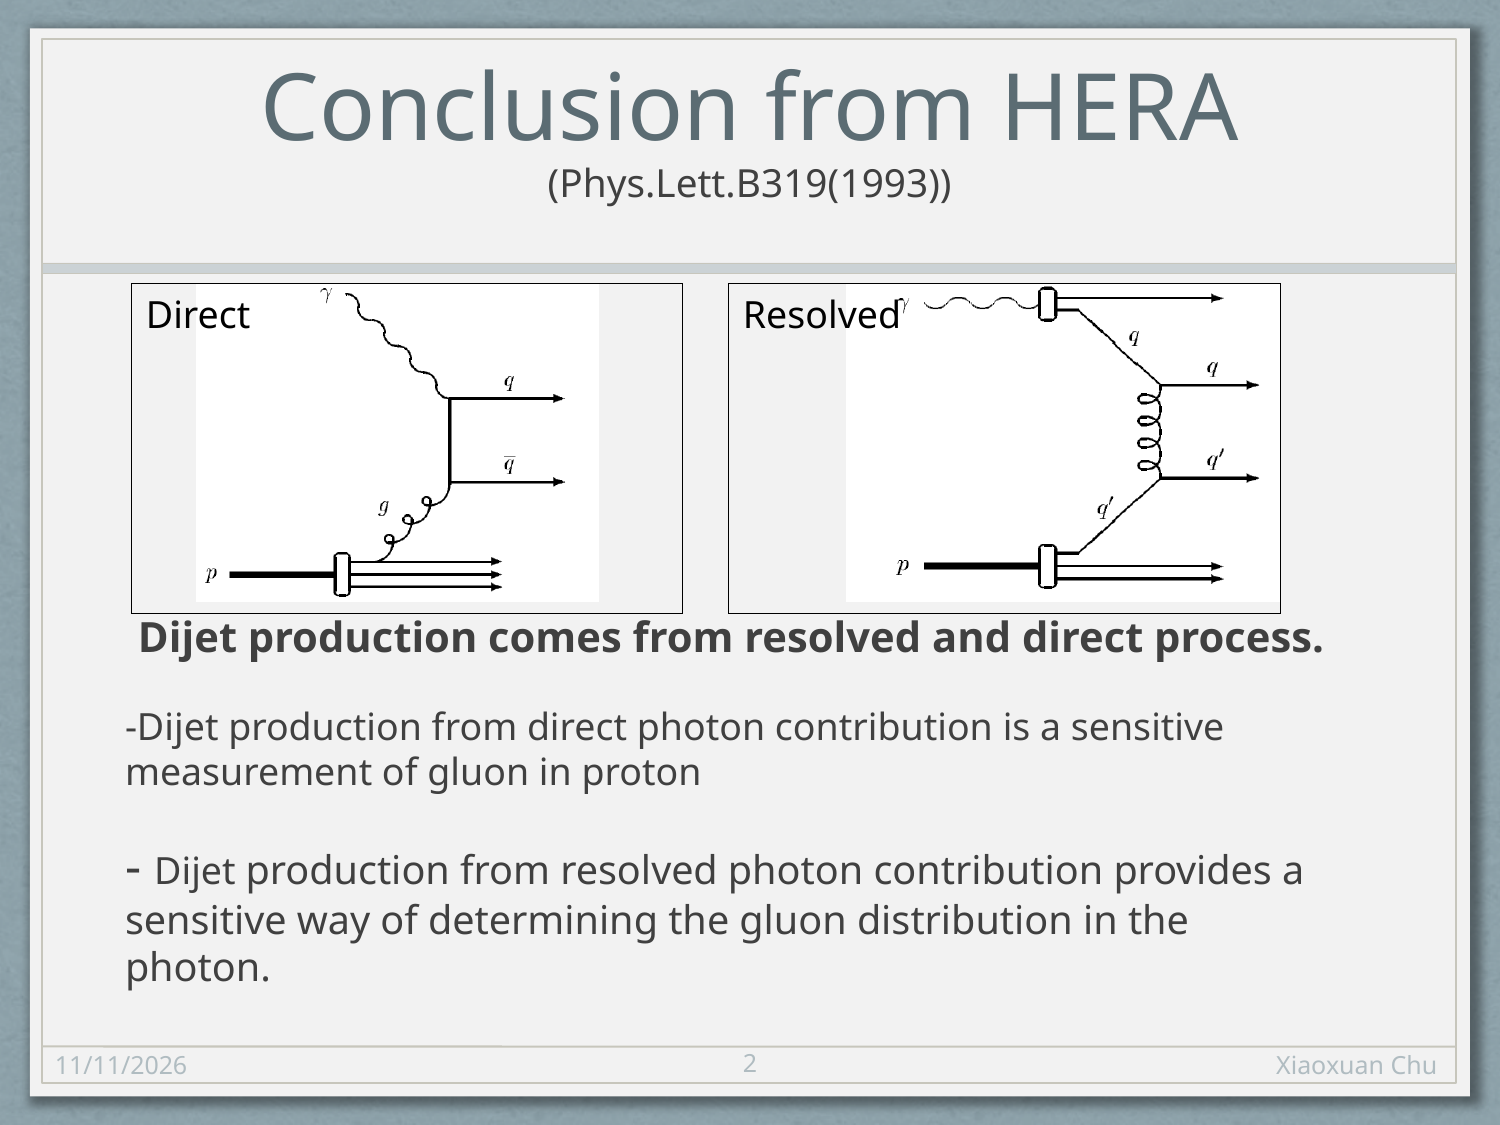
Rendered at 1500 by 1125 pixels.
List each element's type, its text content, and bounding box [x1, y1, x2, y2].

title Conclusion from HERA (Phys.Lett.B319(1993)) [147, 40, 1353, 260]
footer Xiaoxuan Chu [977, 1045, 1453, 1088]
text_box Resolved [728, 283, 1281, 614]
list Dijet production comes from resolved and direct process. -Dijet production from direct photon contribution is a sensitive measurement of gluon in proton - Dijet production from resolved photon contribution provides a sensitive way of determining the gluon distribution in the photon. [110, 603, 1353, 1038]
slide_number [39, 1045, 390, 1088]
picture [845, 282, 1281, 602]
text_box Direct [131, 283, 683, 614]
picture [195, 282, 600, 602]
slide_number 2 [687, 1042, 813, 1088]
